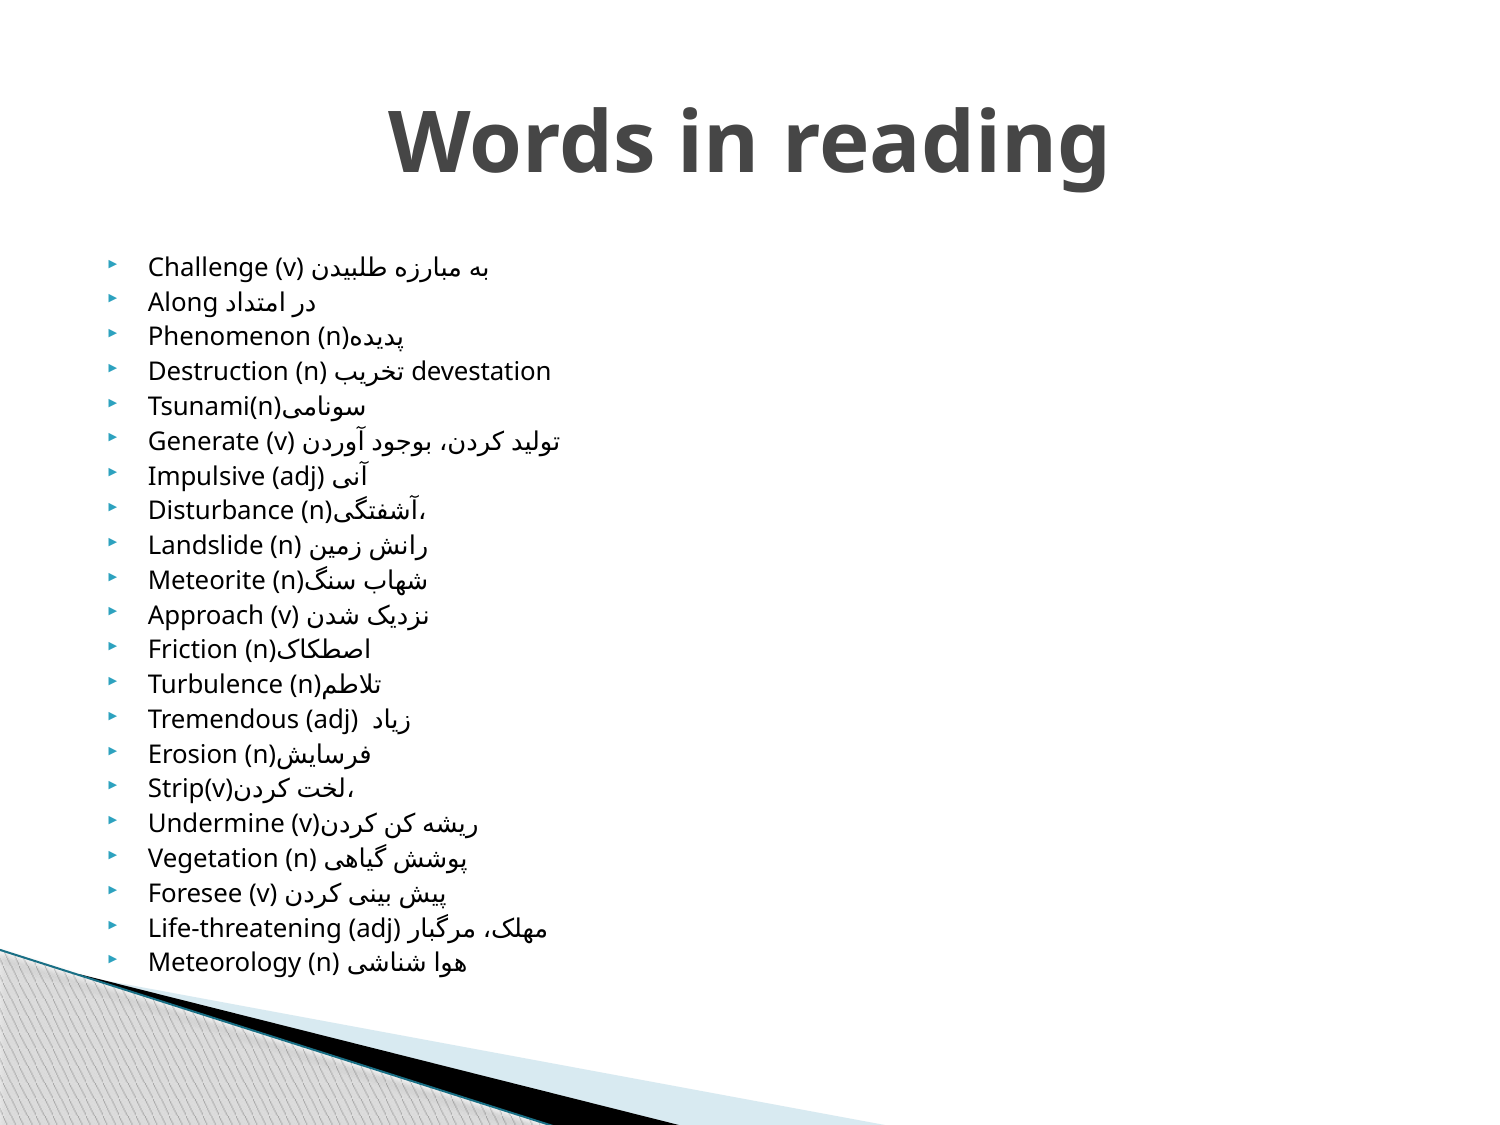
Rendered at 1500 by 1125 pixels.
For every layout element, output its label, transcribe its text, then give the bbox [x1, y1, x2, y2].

title Words in reading [75, 45, 1425, 233]
list Challenge (v) به مبارزه طلبیدن Along در امتداد Phenomenon (n)پدیده Destruction (n) تخریب devestation Tsunami(n)سونامی Generate (v) تولید کردن، بوجود آوردن Impulsive (adj) آنی Disturbance (n)آشفتگی، Landslide (n) رانش زمین Meteorite (n)شهاب سنگ Approach (v) نزدیک شدن Friction (n)اصطکاک Turbulence (n)تلاطم Tremendous (adj) زیاد Erosion (n)فرسایش Strip(v)لخت کردن، Undermine (v)ریشه کن کردن Vegetation (n) پوشش گیاهی Foresee (v) پیش بینی کردن Life-threatening (adj) مهلک، مرگبار Meteorology (n) هوا شناشی [75, 243, 1425, 986]
